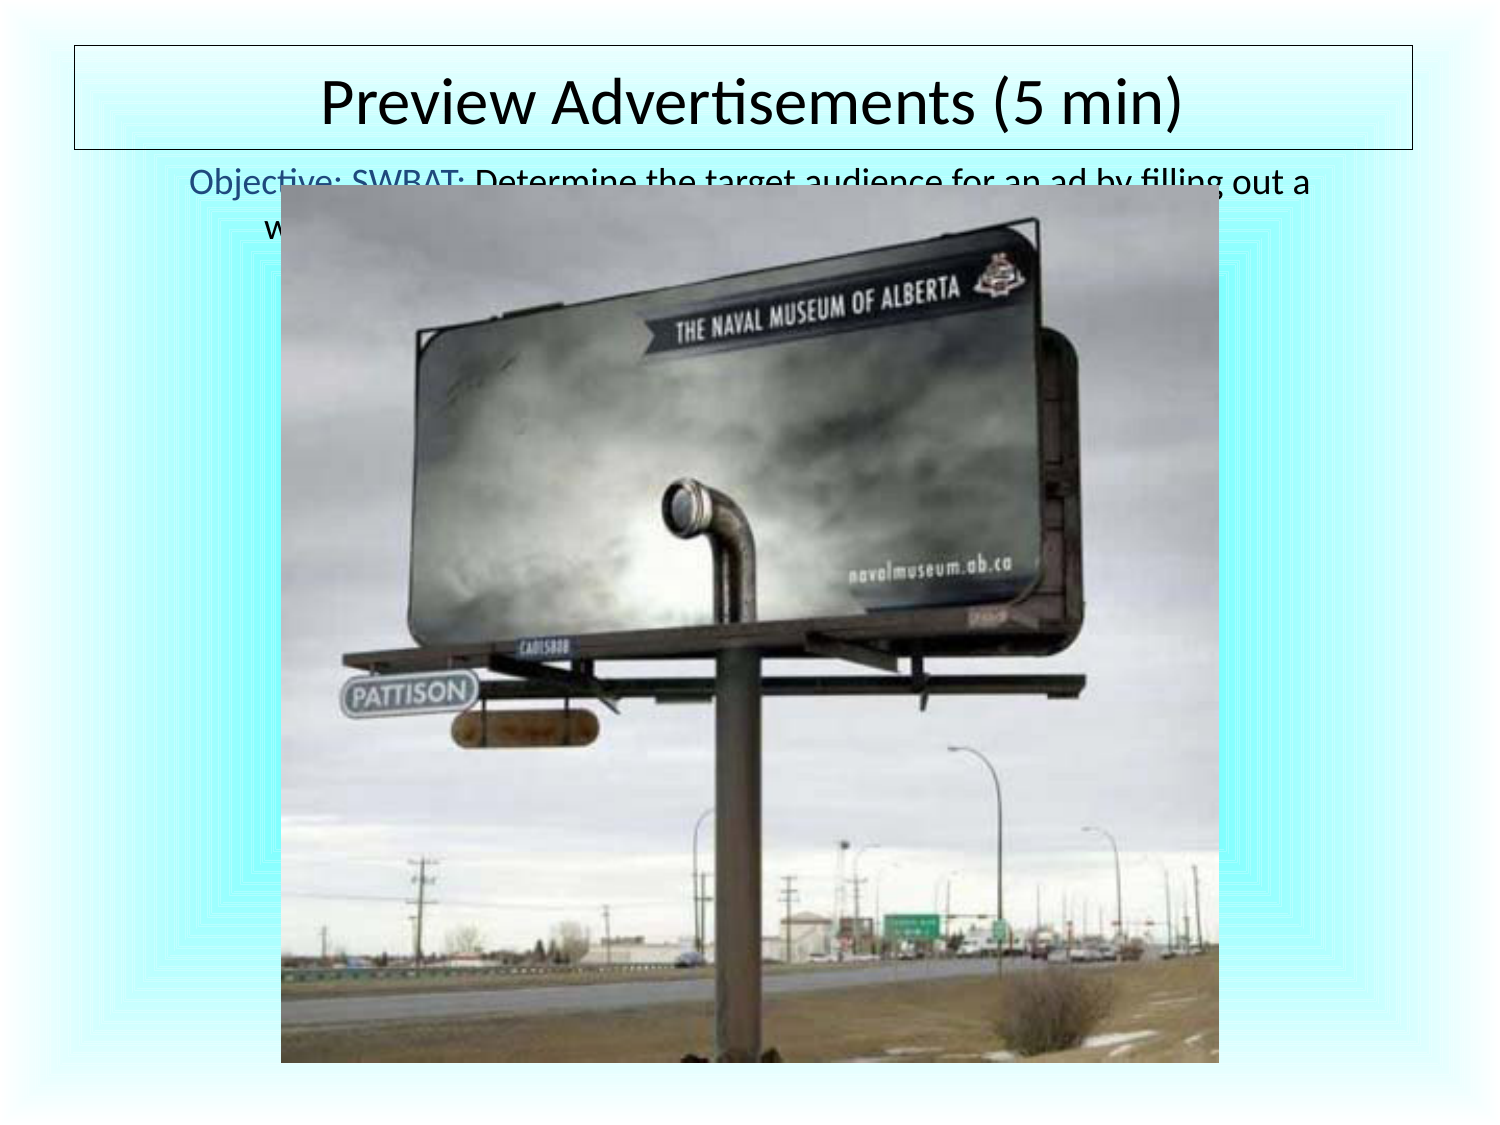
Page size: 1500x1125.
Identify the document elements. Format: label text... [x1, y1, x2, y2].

picture [281, 185, 1219, 1063]
text_box Objective: SWBAT: Determine the target audience for an ad by filling out a worksheet [70, 149, 1413, 255]
text_box Preview Advertisements (5 min) [74, 45, 1413, 149]
